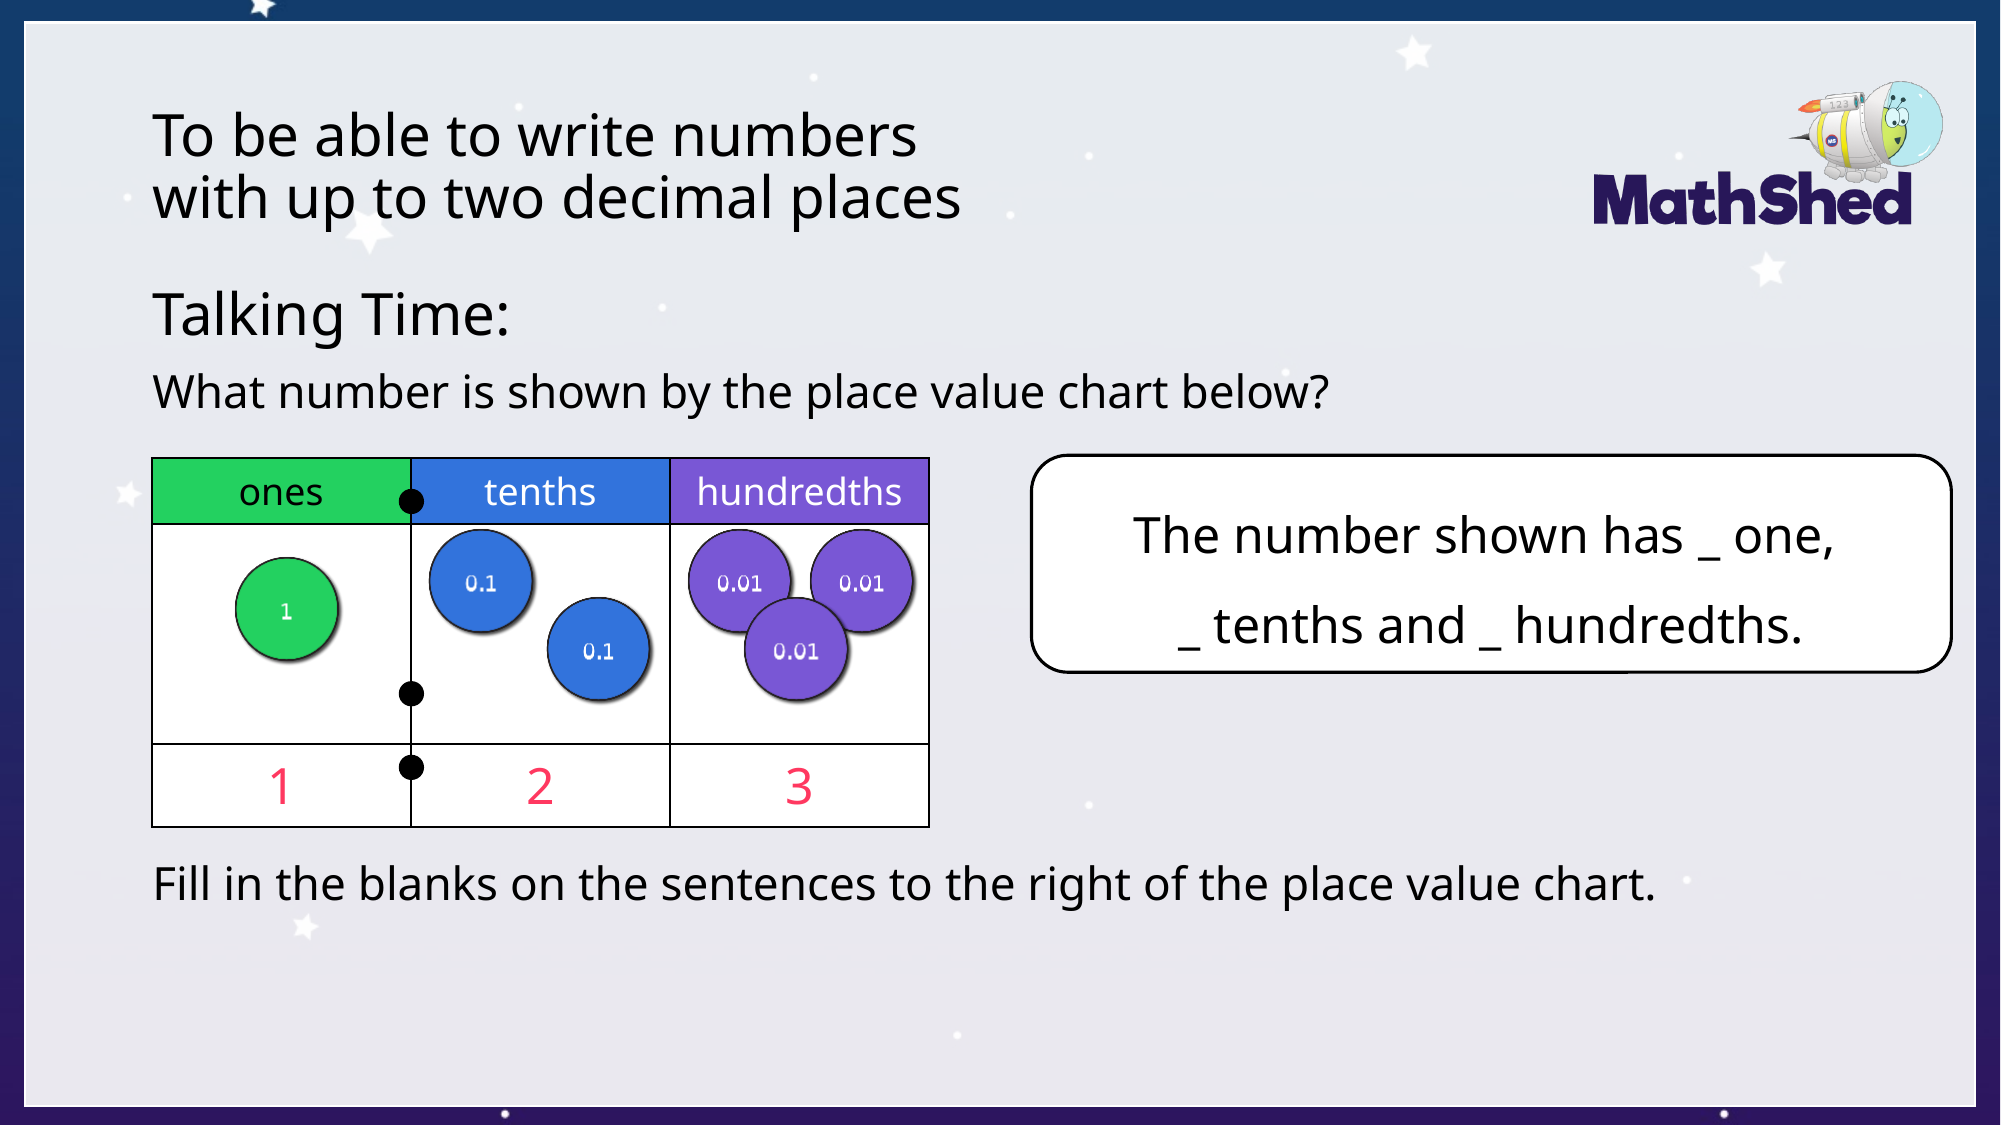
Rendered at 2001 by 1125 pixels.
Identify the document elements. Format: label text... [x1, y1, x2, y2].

table_cell [153, 525, 410, 743]
text_box [398, 754, 425, 781]
table_header tenths [412, 459, 669, 523]
text_box [398, 488, 425, 515]
table_cell [412, 525, 669, 743]
table_cell 1 [153, 745, 410, 826]
list Talking Time: What number is shown by the place value chart below? Fill in the blanks on the sentences to the right of the place value chart. [137, 277, 1863, 992]
table_header hundredths [671, 459, 928, 523]
table_cell [671, 525, 928, 743]
table_cell 3 [671, 745, 928, 826]
table_cell 2 [412, 745, 669, 826]
picture [0, 0, 2001, 1125]
text_box [398, 681, 425, 707]
table_header ones [153, 459, 410, 523]
title To be able to write numbers with up to two decimal places [137, 59, 1578, 277]
text_box The number shown has _ one, _ tenths and _ hundredths. [1030, 454, 1953, 674]
